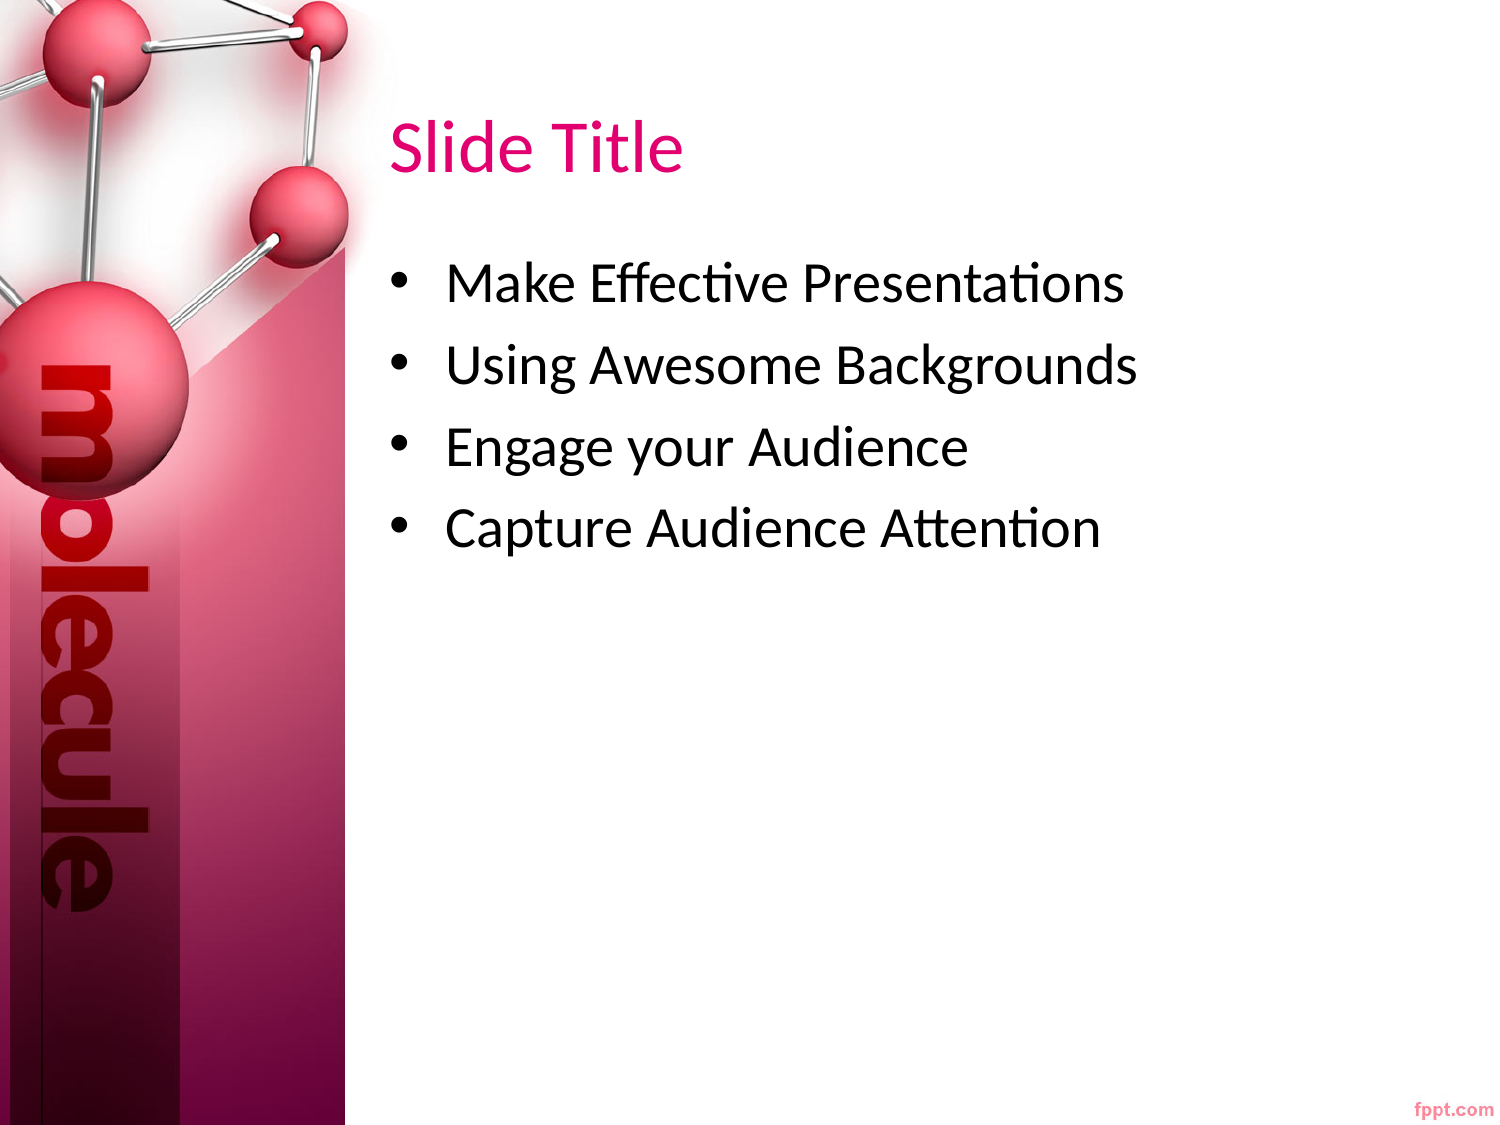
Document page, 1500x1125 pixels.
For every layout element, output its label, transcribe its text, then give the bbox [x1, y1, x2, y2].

title Slide Title [374, 86, 1450, 199]
list Make Effective Presentations Using Awesome Backgrounds Engage your Audience Capture Audience Attention [374, 236, 1450, 939]
picture [0, 0, 1500, 1125]
